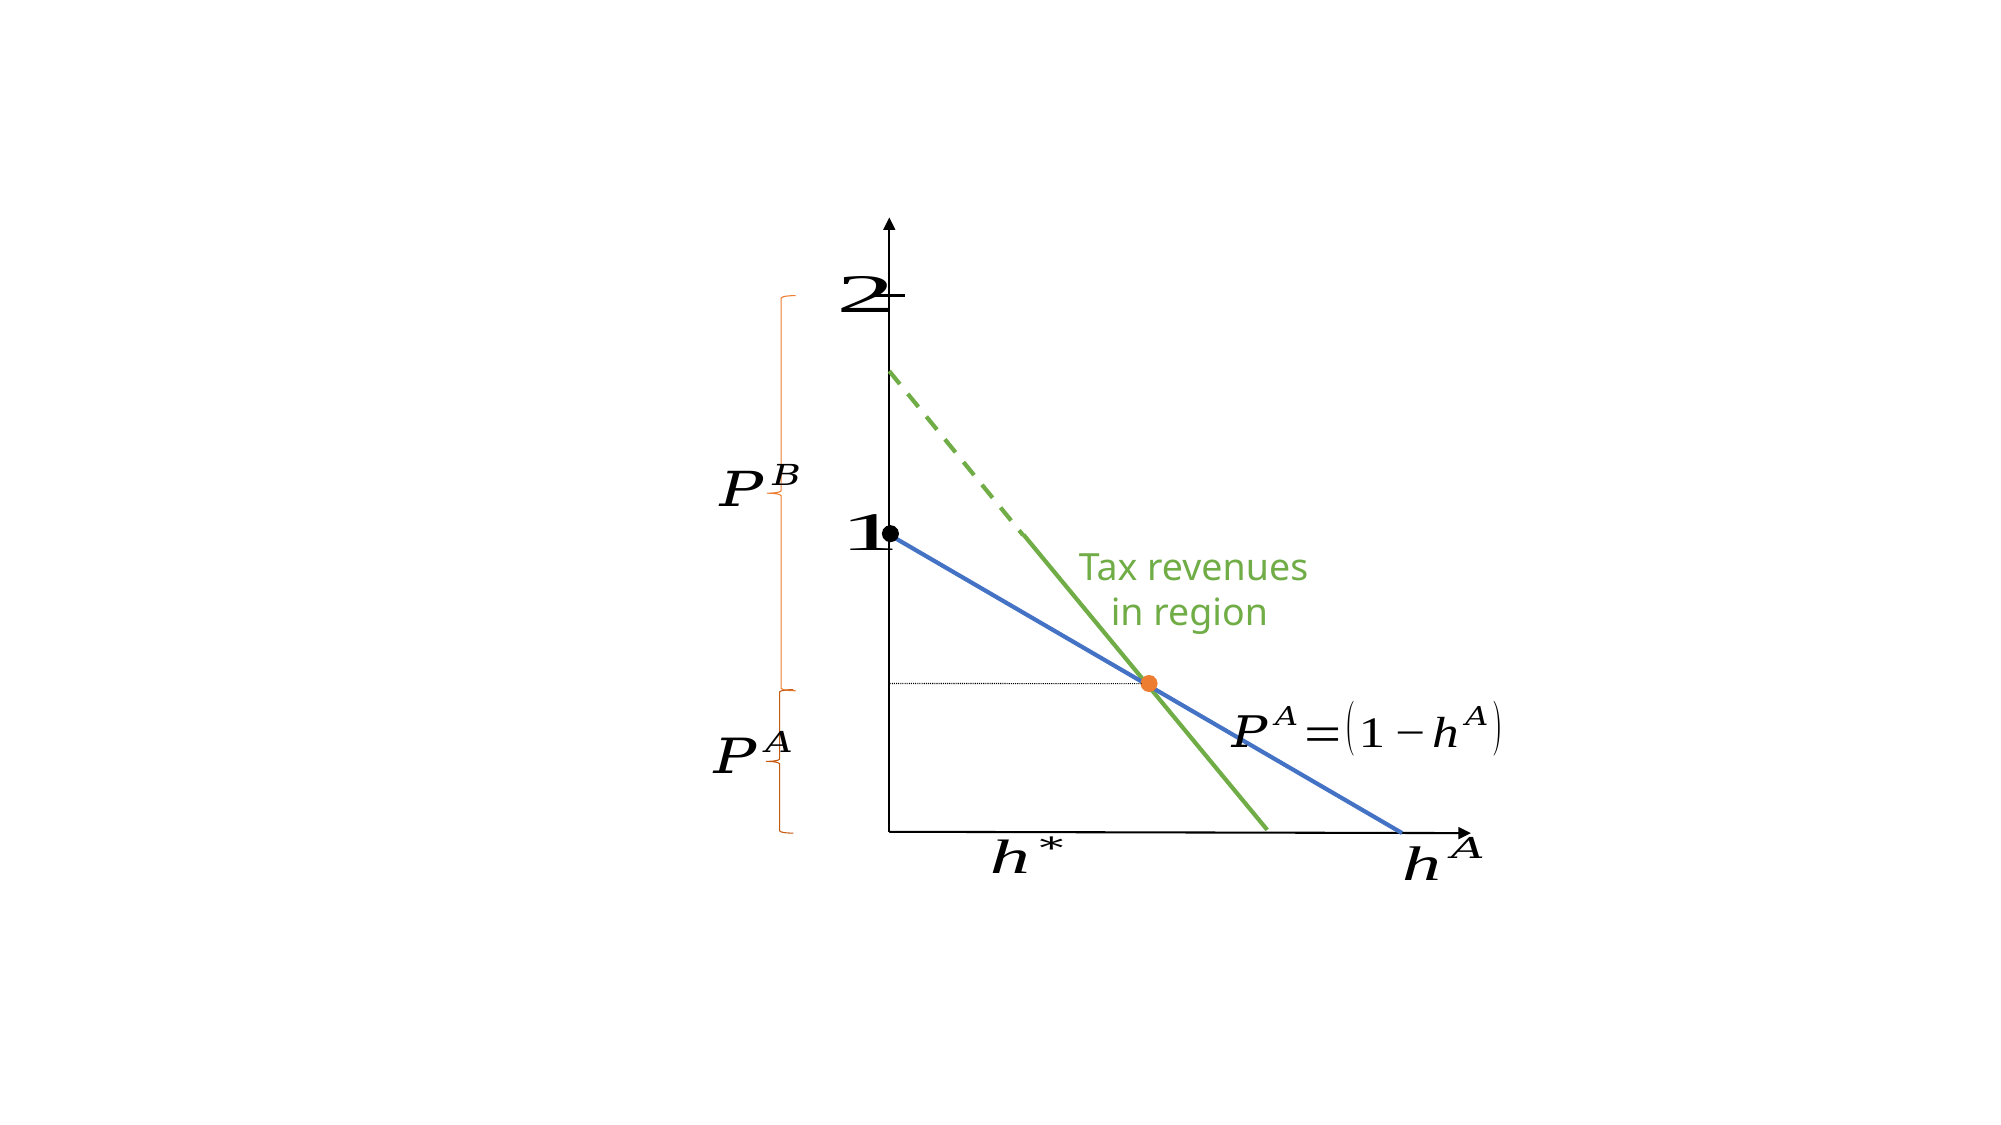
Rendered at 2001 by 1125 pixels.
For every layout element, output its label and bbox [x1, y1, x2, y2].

text_box [709, 217, 1503, 893]
